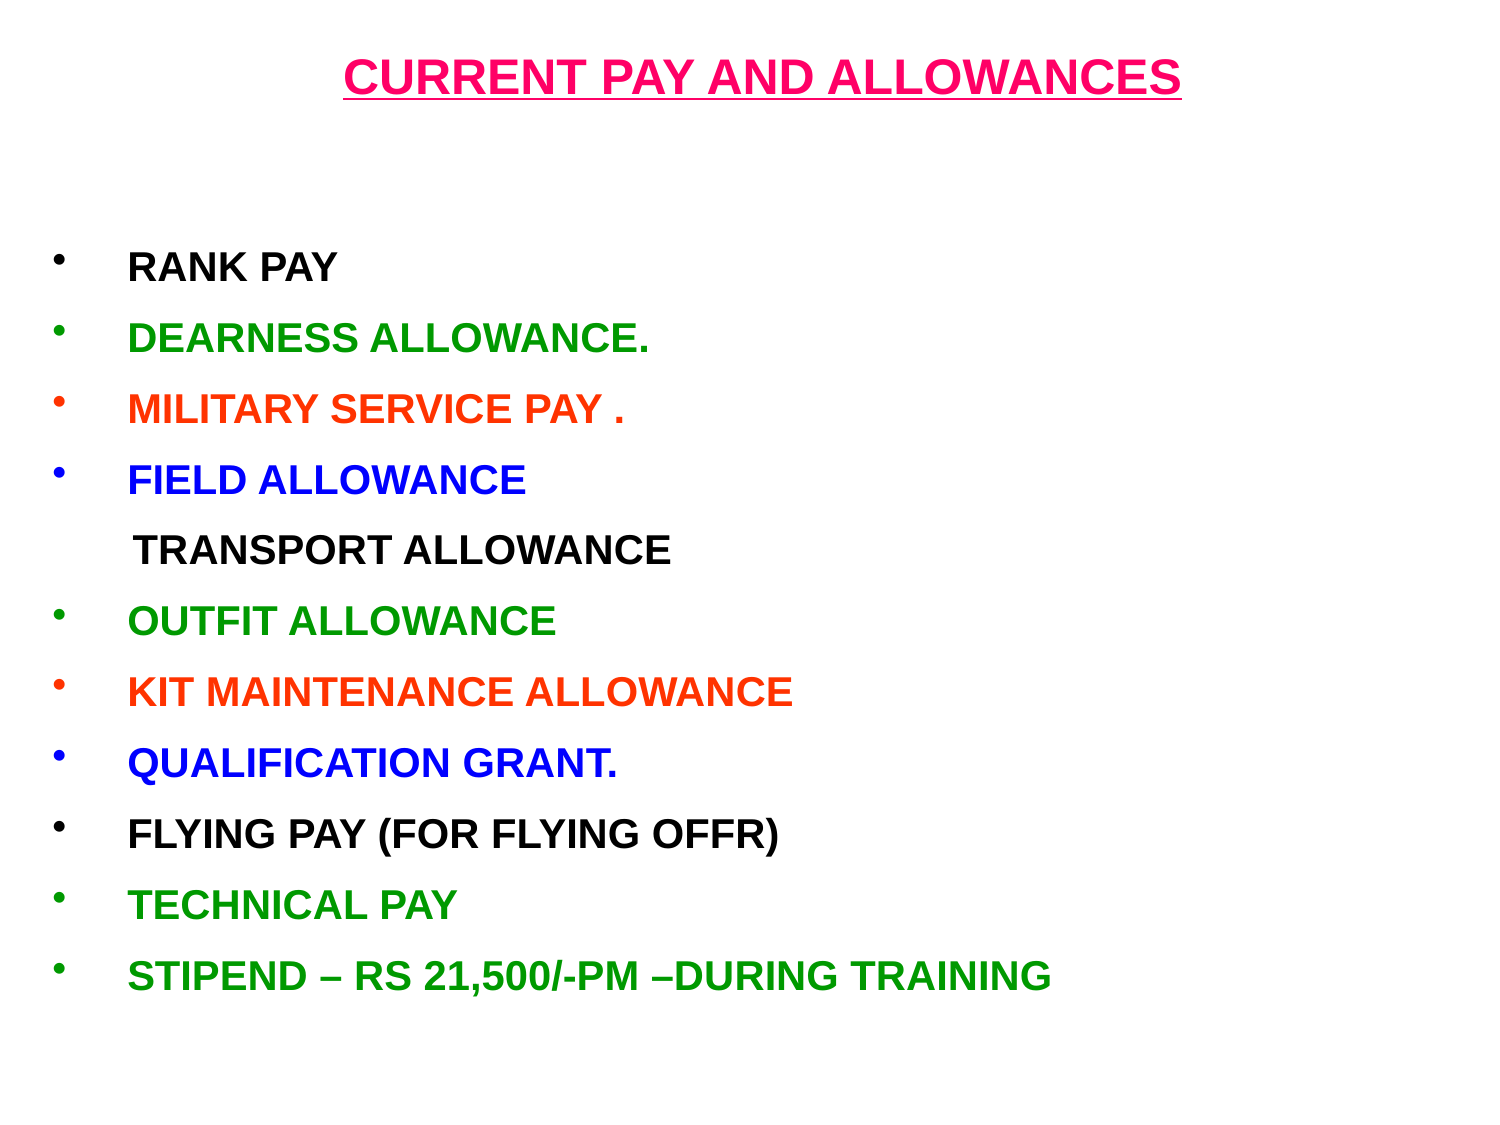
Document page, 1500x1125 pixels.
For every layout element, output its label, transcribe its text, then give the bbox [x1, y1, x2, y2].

text_box CURRENT PAY AND ALLOWANCES [112, 37, 1413, 113]
text_box RANK PAY DEARNESS ALLOWANCE. MILITARY SERVICE PAY . FIELD ALLOWANCE TRANSPORT ALLOWANCE OUTFIT ALLOWANCE KIT MAINTENANCE ALLOWANCE QUALIFICATION GRANT. FLYING PAY (FOR FLYING OFFR) TECHNICAL PAY STIPEND – RS 21,500/-PM –DURING TRAINING [37, 232, 1363, 1091]
